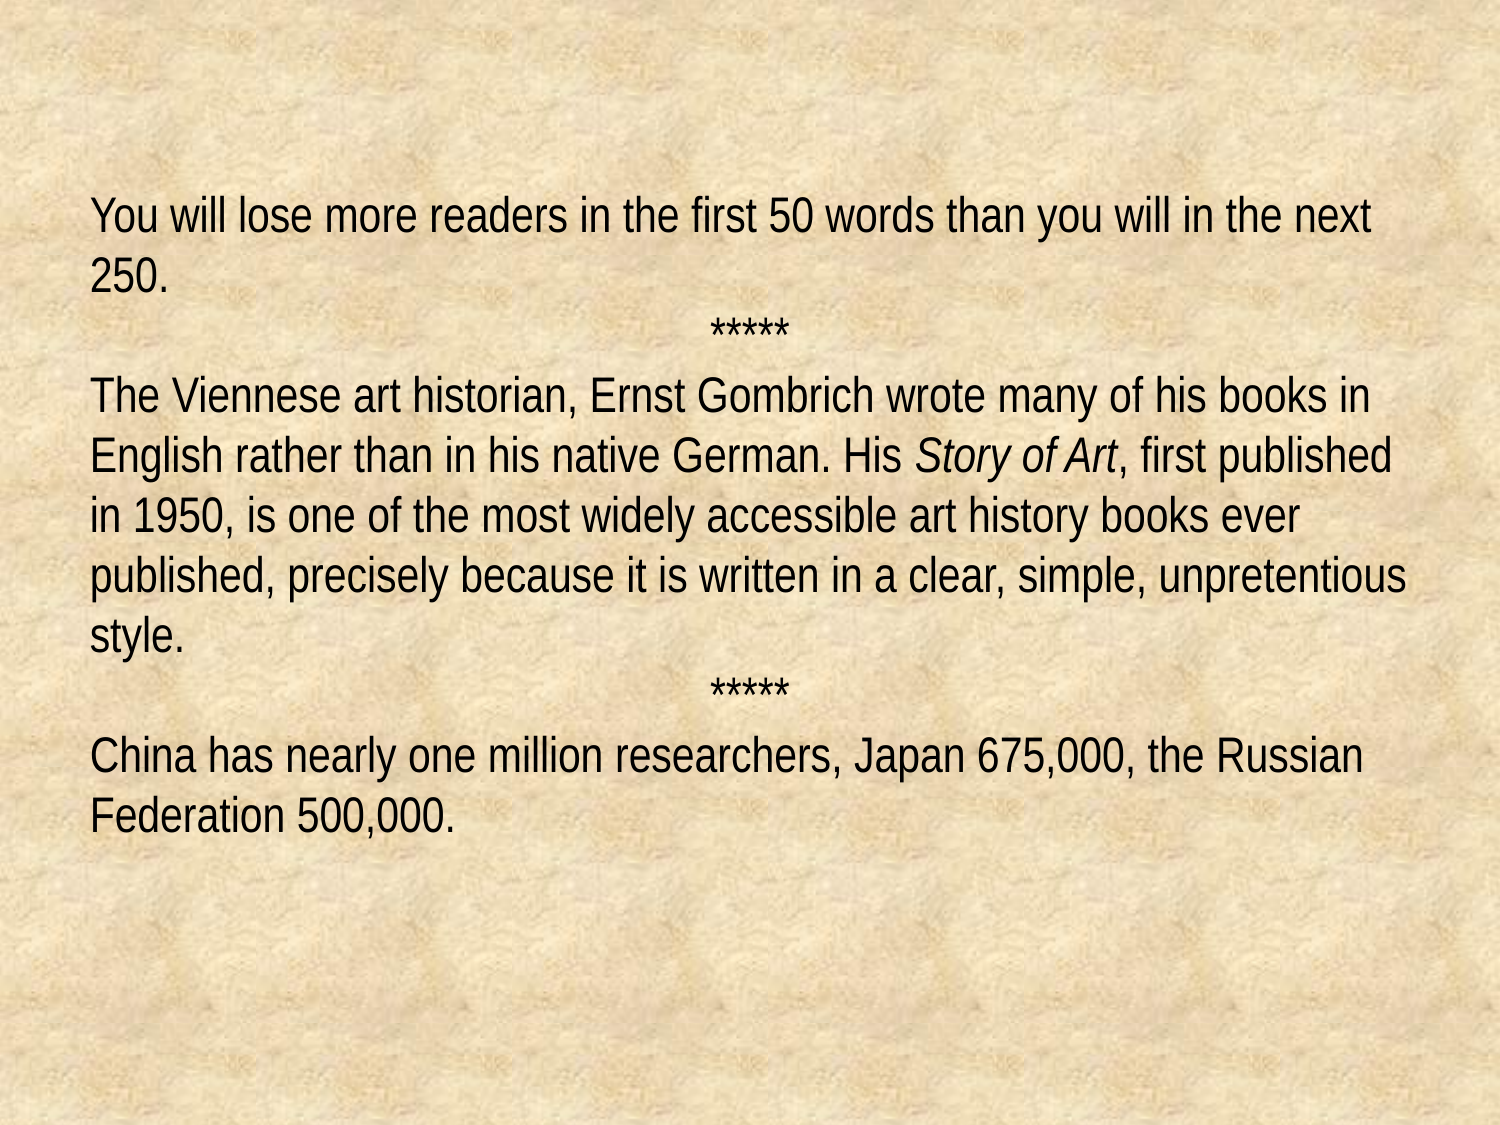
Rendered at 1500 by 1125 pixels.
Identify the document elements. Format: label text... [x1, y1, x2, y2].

text_box You will lose more readers in the first 50 words than you will in the next 250. ***** The Viennese art historian, Ernst Gombrich wrote many of his books in English rather than in his native German. His Story of Art, first published in 1950, is one of the most widely accessible art history books ever published, precisely because it is written in a clear, simple, unpretentious style. ***** China has nearly one million researchers, Japan 675,000, the Russian Federation 500,000. [74, 174, 1425, 910]
picture [0, 0, 1500, 1125]
